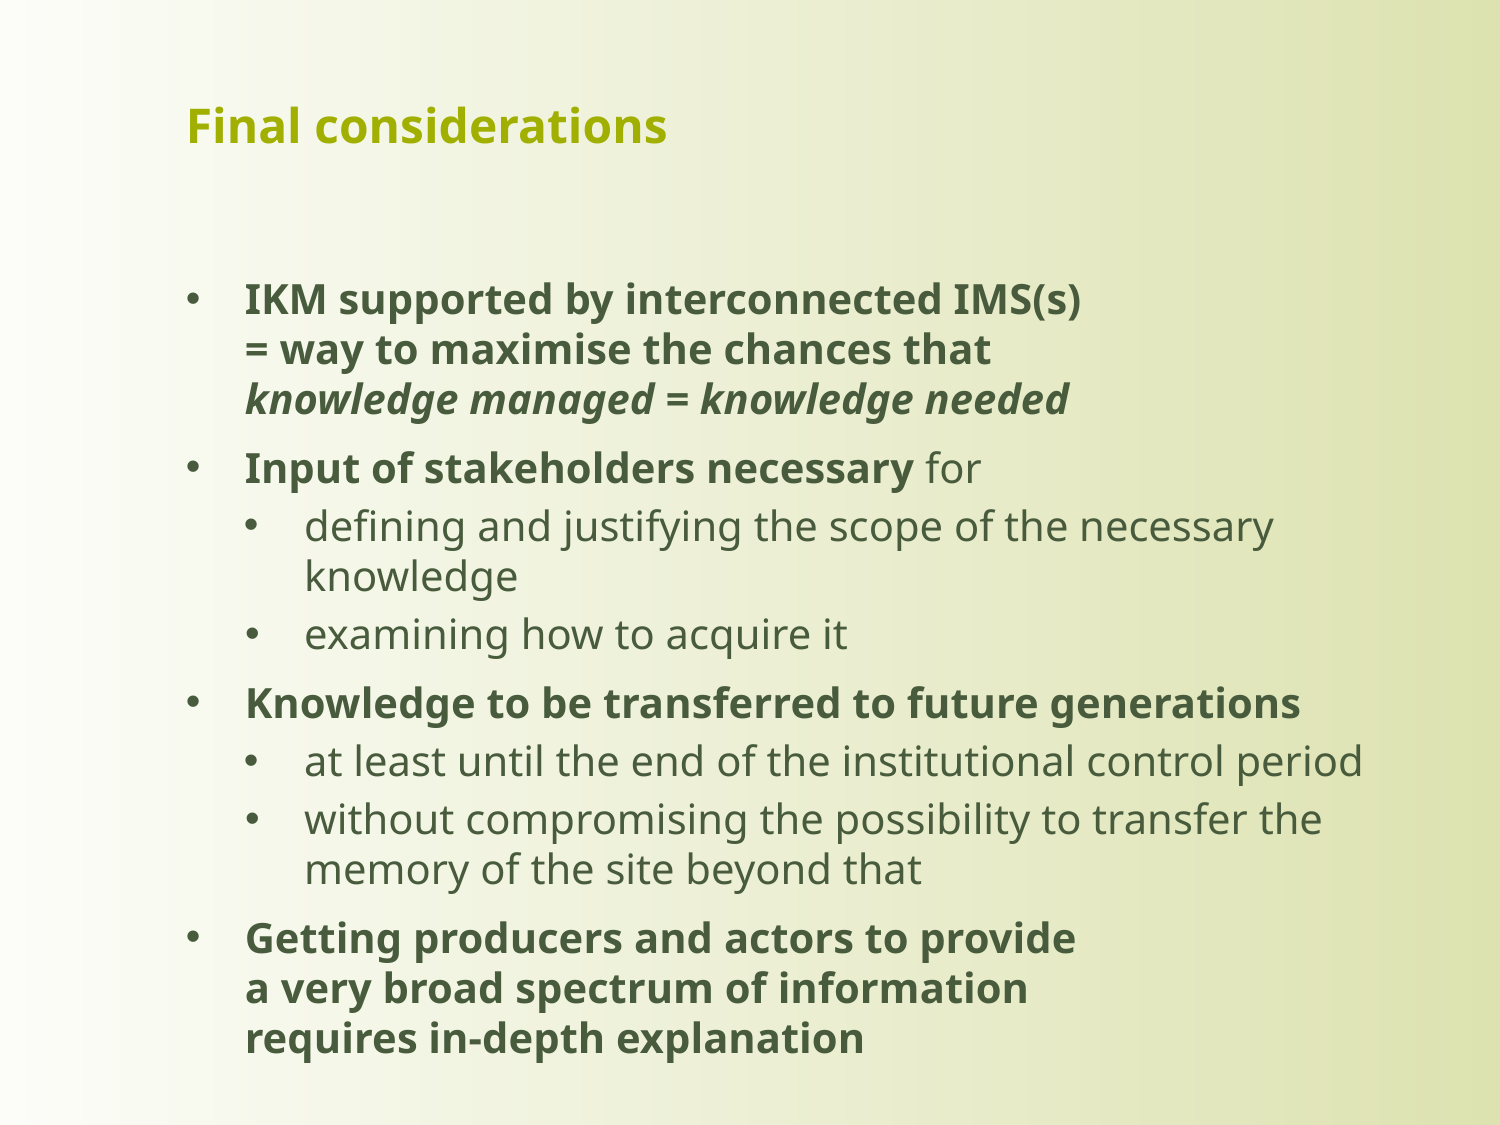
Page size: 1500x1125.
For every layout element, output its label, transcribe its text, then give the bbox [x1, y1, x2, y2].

list IKM supported by interconnected IMS(s) = way to maximise the chances that knowledge managed = knowledge needed Input of stakeholders necessary for defining and justifying the scope of the necessary knowledge examining how to acquire it Knowledge to be transferred to future generations at least until the end of the institutional control period without compromising the possibility to transfer the memory of the site beyond that Getting producers and actors to provide a very broad spectrum of information requires in-depth explanation [171, 265, 1500, 998]
list Final considerations [171, 88, 1500, 265]
